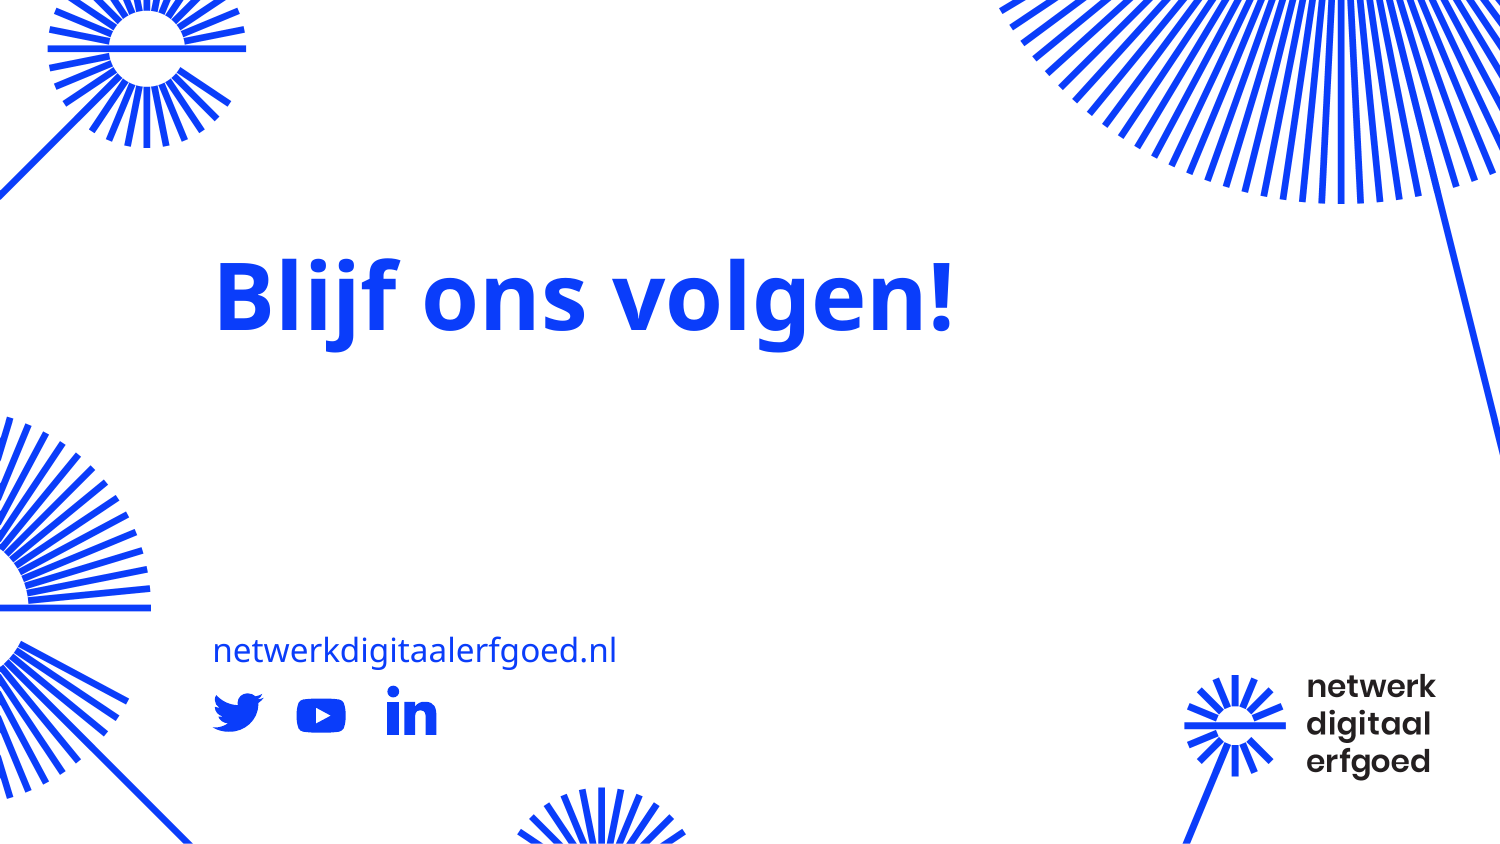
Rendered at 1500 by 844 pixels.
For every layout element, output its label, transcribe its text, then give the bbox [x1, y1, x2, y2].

picture [0, 0, 1500, 844]
title Blijf ons volgen! [212, 236, 1312, 461]
